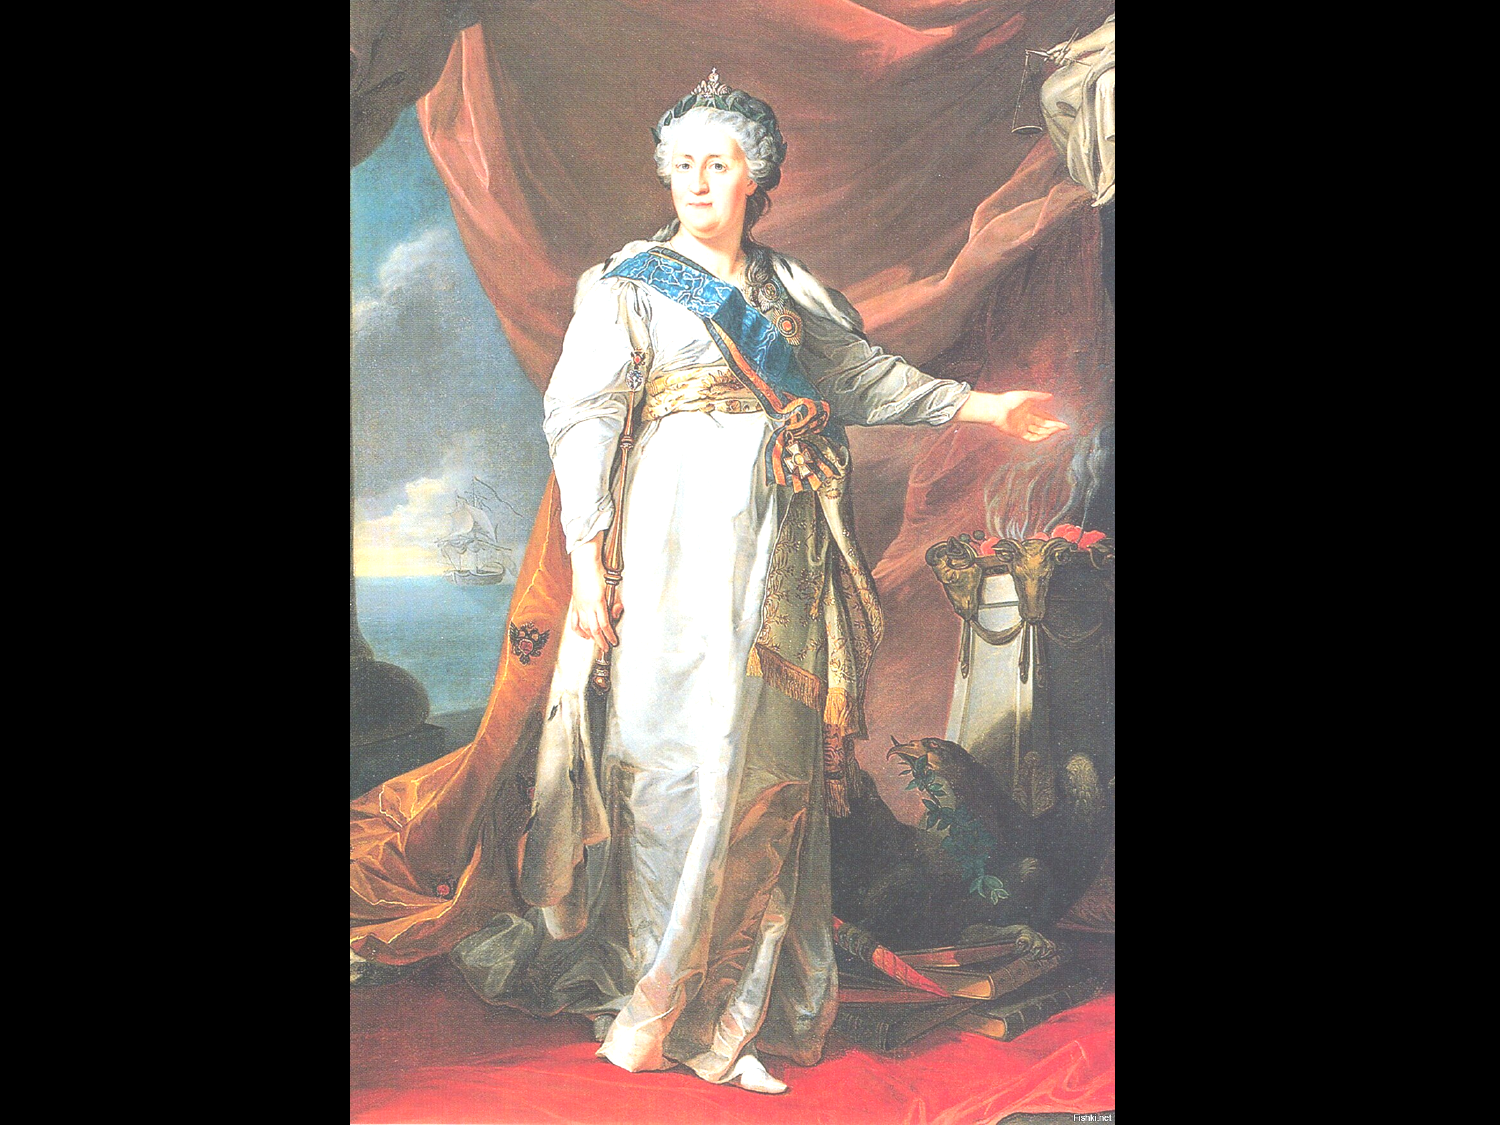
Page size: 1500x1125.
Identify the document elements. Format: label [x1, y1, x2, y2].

picture [349, 0, 1116, 1125]
